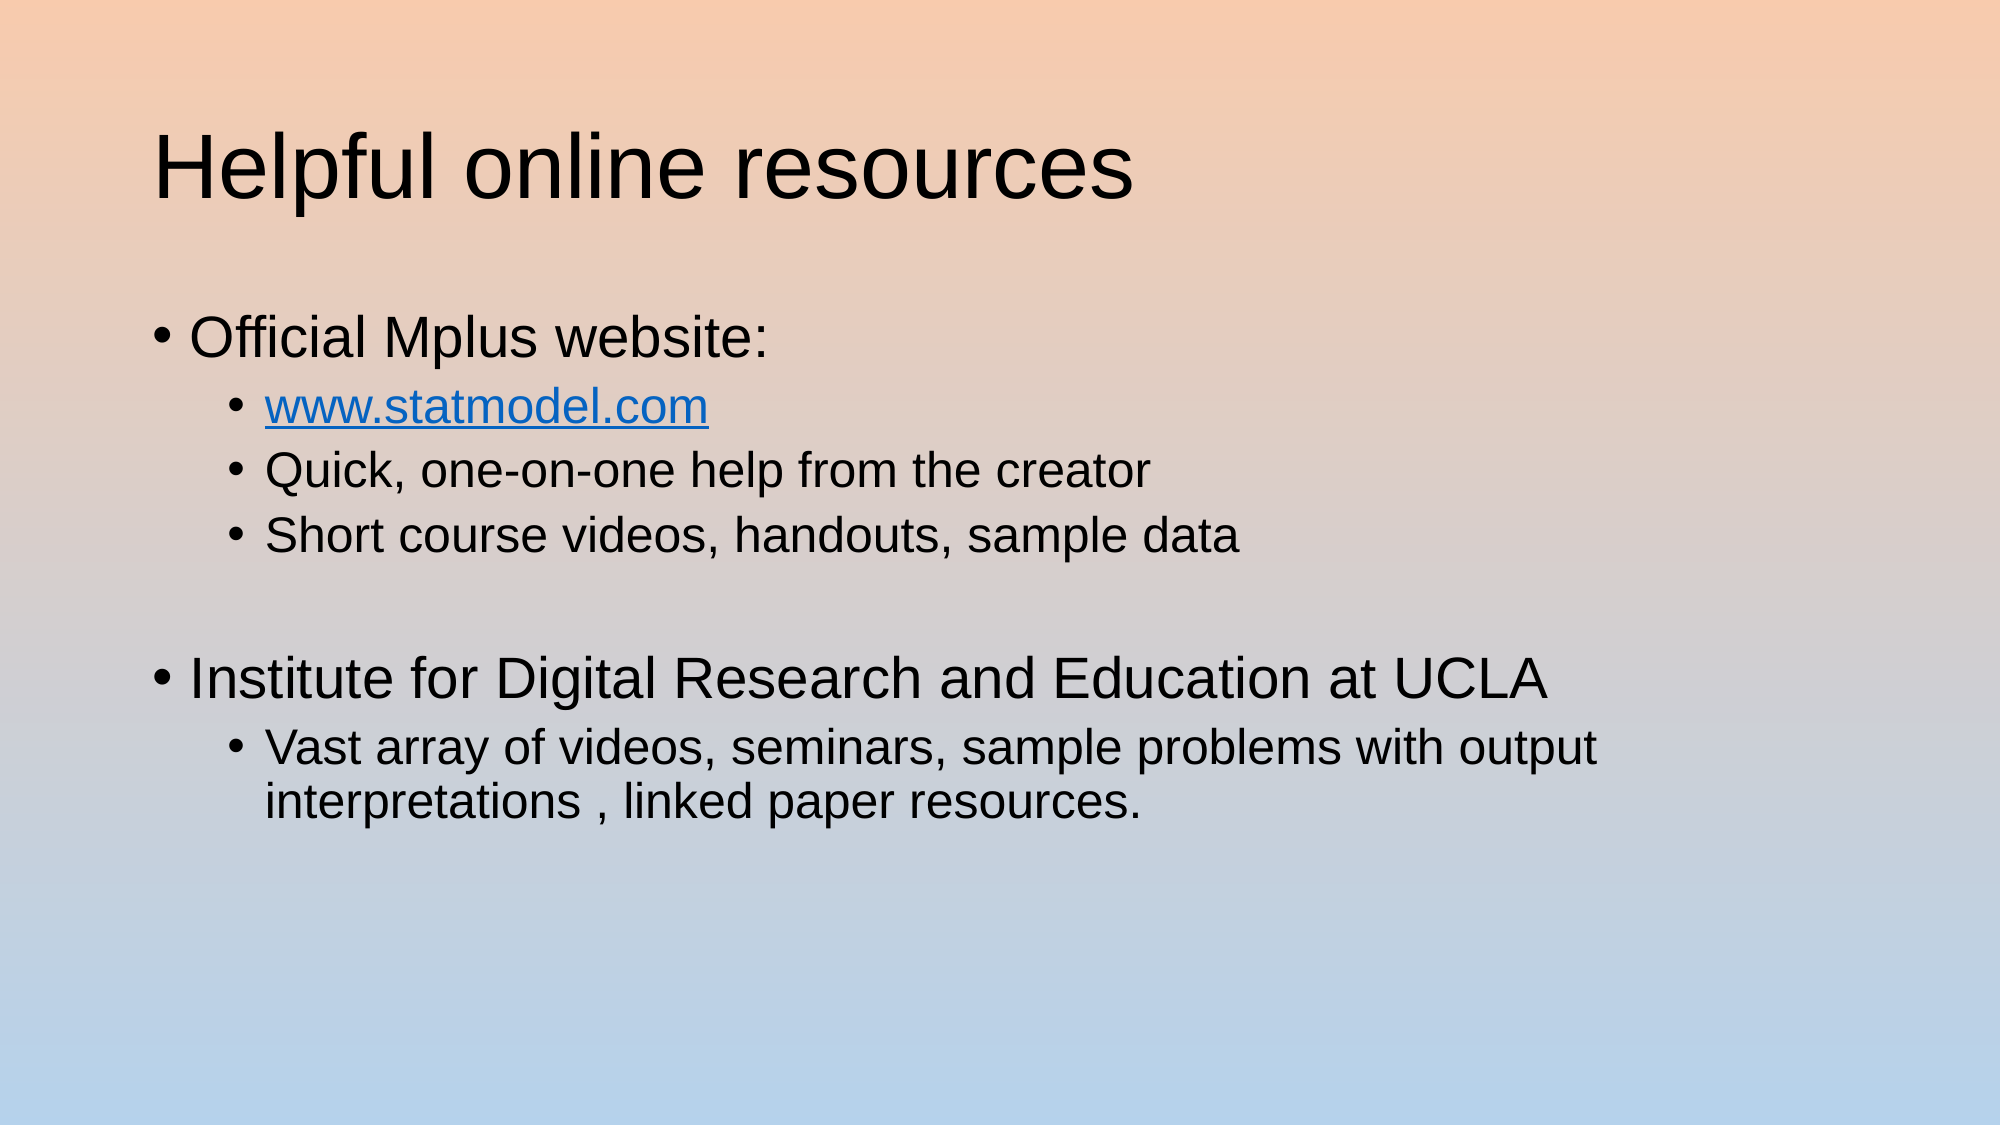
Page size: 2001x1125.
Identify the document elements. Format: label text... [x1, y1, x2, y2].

list Official Mplus website: www.statmodel.com Quick, one-on-one help from the creator Short course videos, handouts, sample data Institute for Digital Research and Education at UCLA Vast array of videos, seminars, sample problems with output interpretations , linked paper resources. [137, 299, 1863, 1014]
title Helpful online resources [137, 59, 1863, 278]
